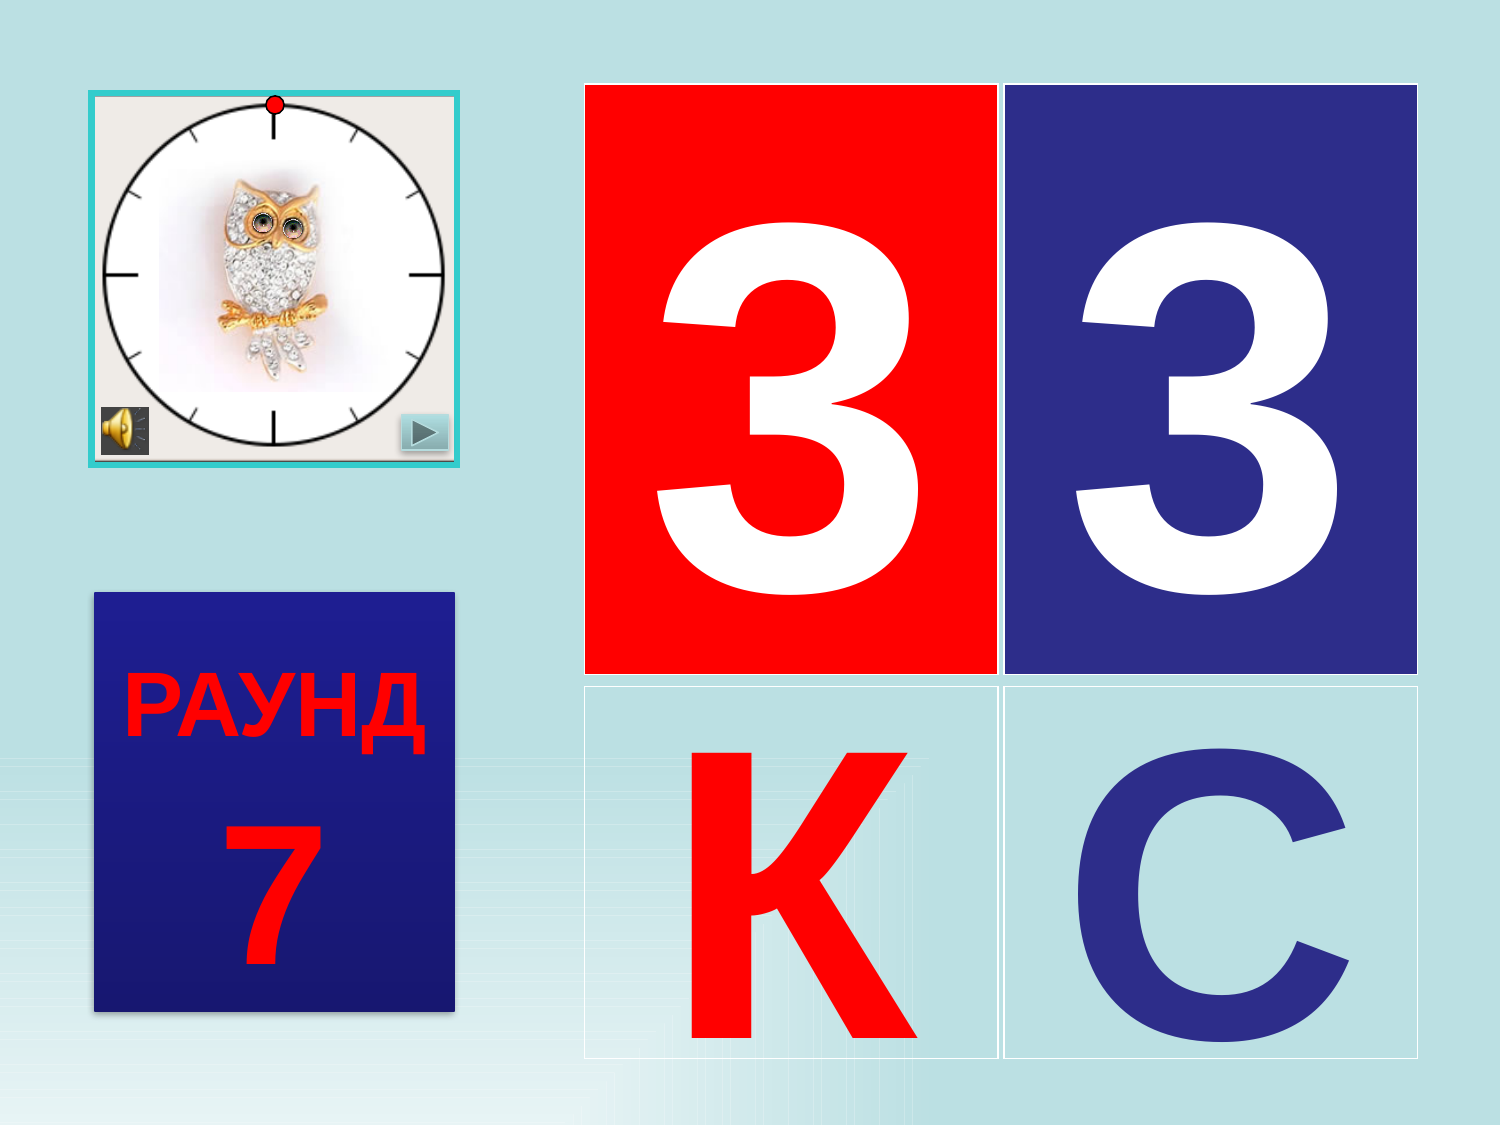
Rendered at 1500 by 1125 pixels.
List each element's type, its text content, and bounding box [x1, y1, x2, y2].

text_box 3 [1004, 84, 1418, 675]
text_box 3 [584, 84, 999, 675]
text_box К [584, 686, 998, 1059]
text_box С [1004, 686, 1418, 1059]
picture [95, 96, 454, 462]
text_box РАУНД 7 [94, 592, 455, 1012]
